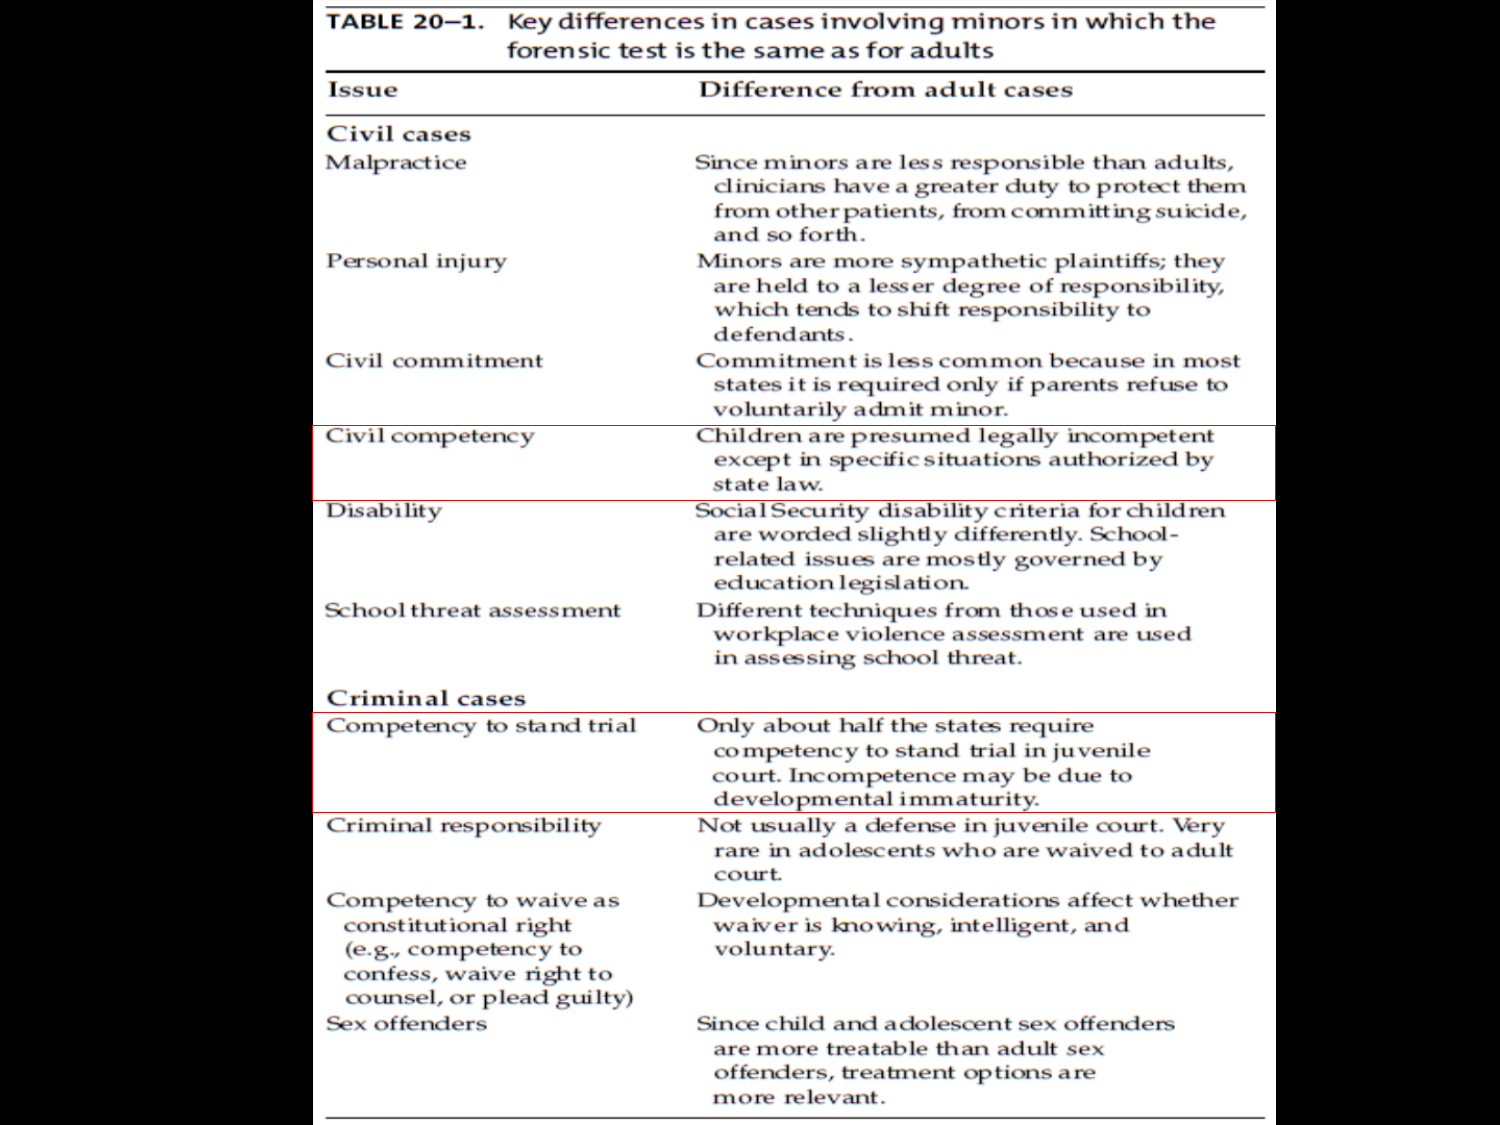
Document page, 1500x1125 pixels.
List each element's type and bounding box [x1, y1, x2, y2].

picture [230, 0, 1357, 1125]
